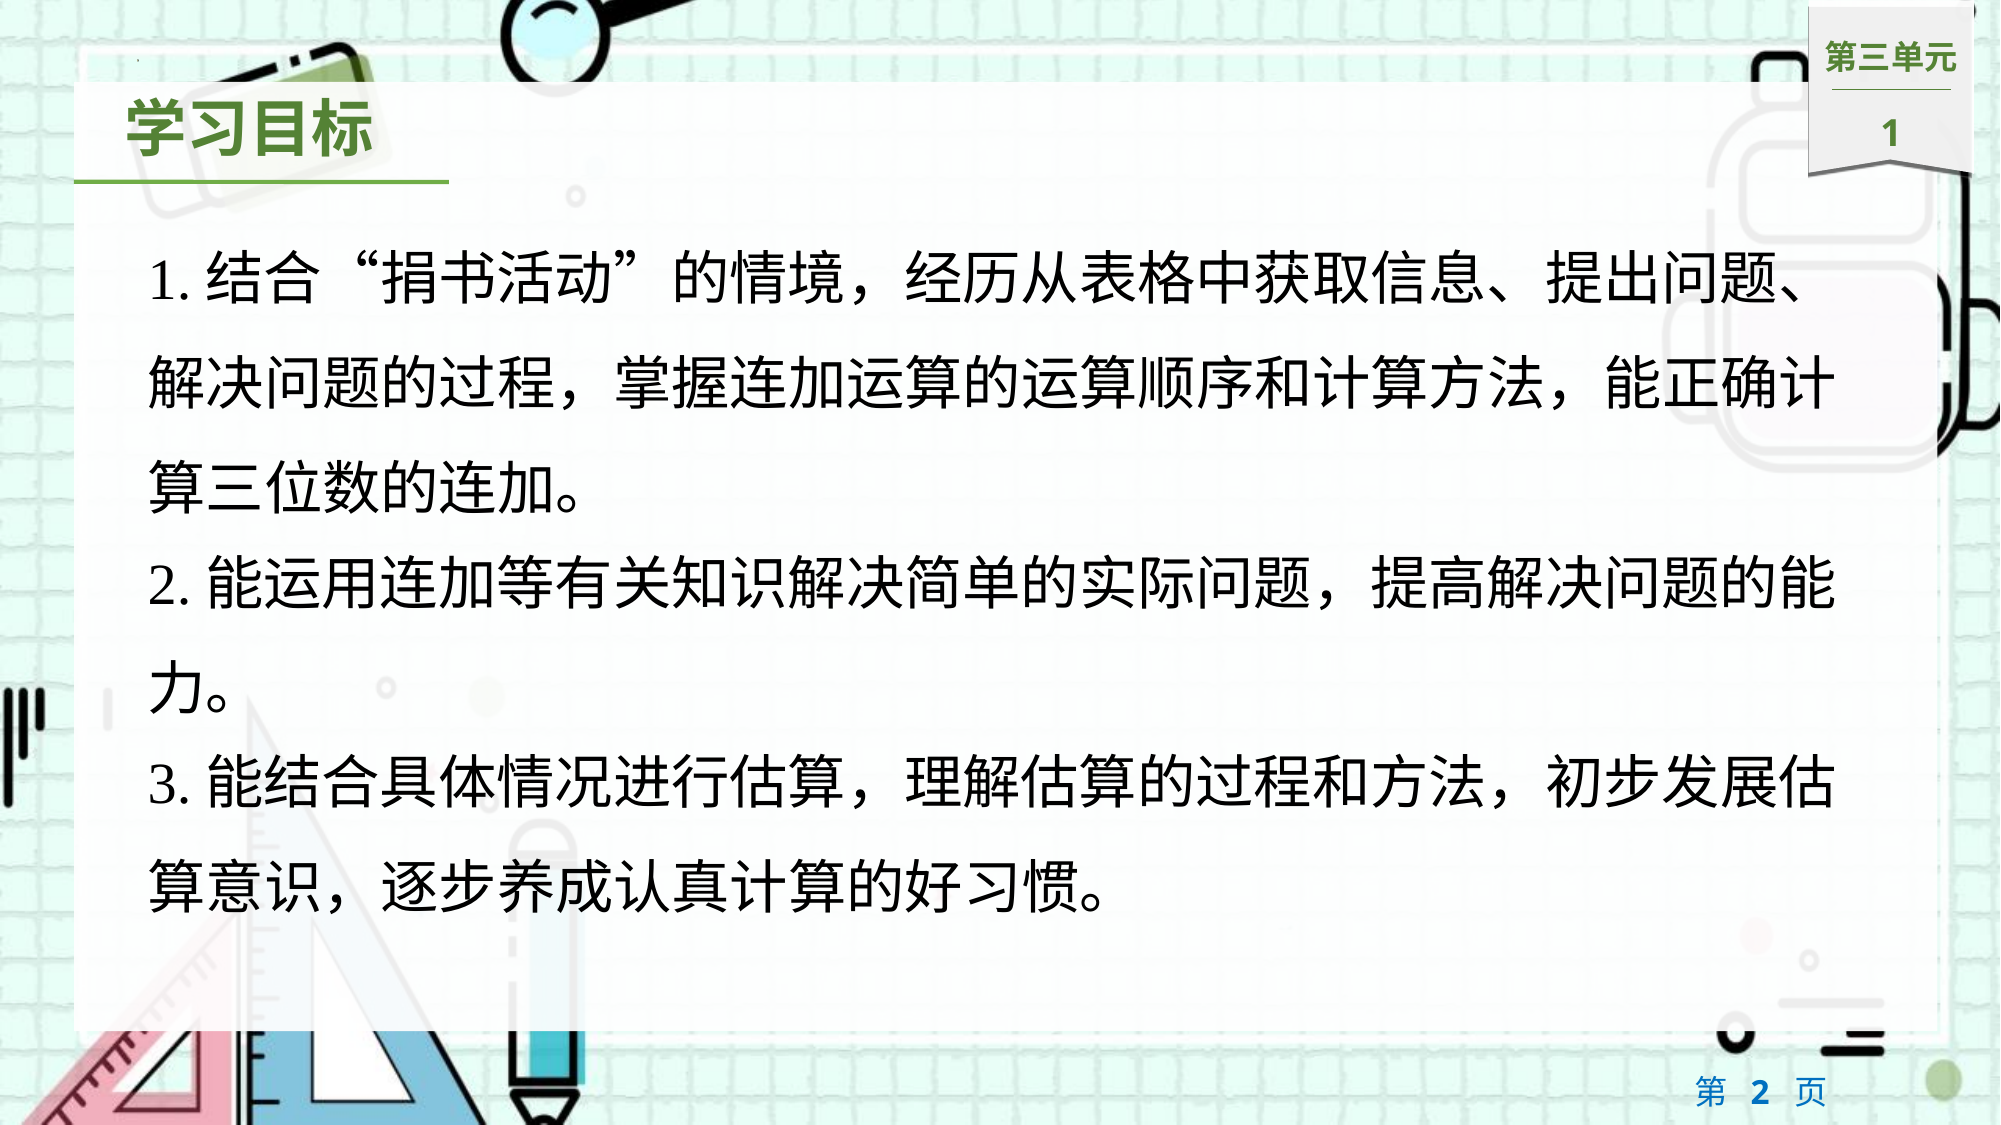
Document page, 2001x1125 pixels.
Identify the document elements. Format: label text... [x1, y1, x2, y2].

text_box 1.结合“捐书活动”的情境，经历从表格中获取信息、提出问题、解决问题的过程，掌握连加运算的运算顺序和计算方法，能正确计算三位数的连加。 [147, 206, 1853, 511]
text_box 3.能结合具体情况进行估算，理解估算的过程和方法，初步发展估算意识，逐步养成认真计算的好习惯。 [147, 709, 1853, 920]
picture [0, 0, 2000, 1125]
picture [1938, 168, 1971, 176]
text_box 2.能运用连加等有关知识解决简单的实际问题，提高解决问题的能力。 [147, 511, 1853, 709]
